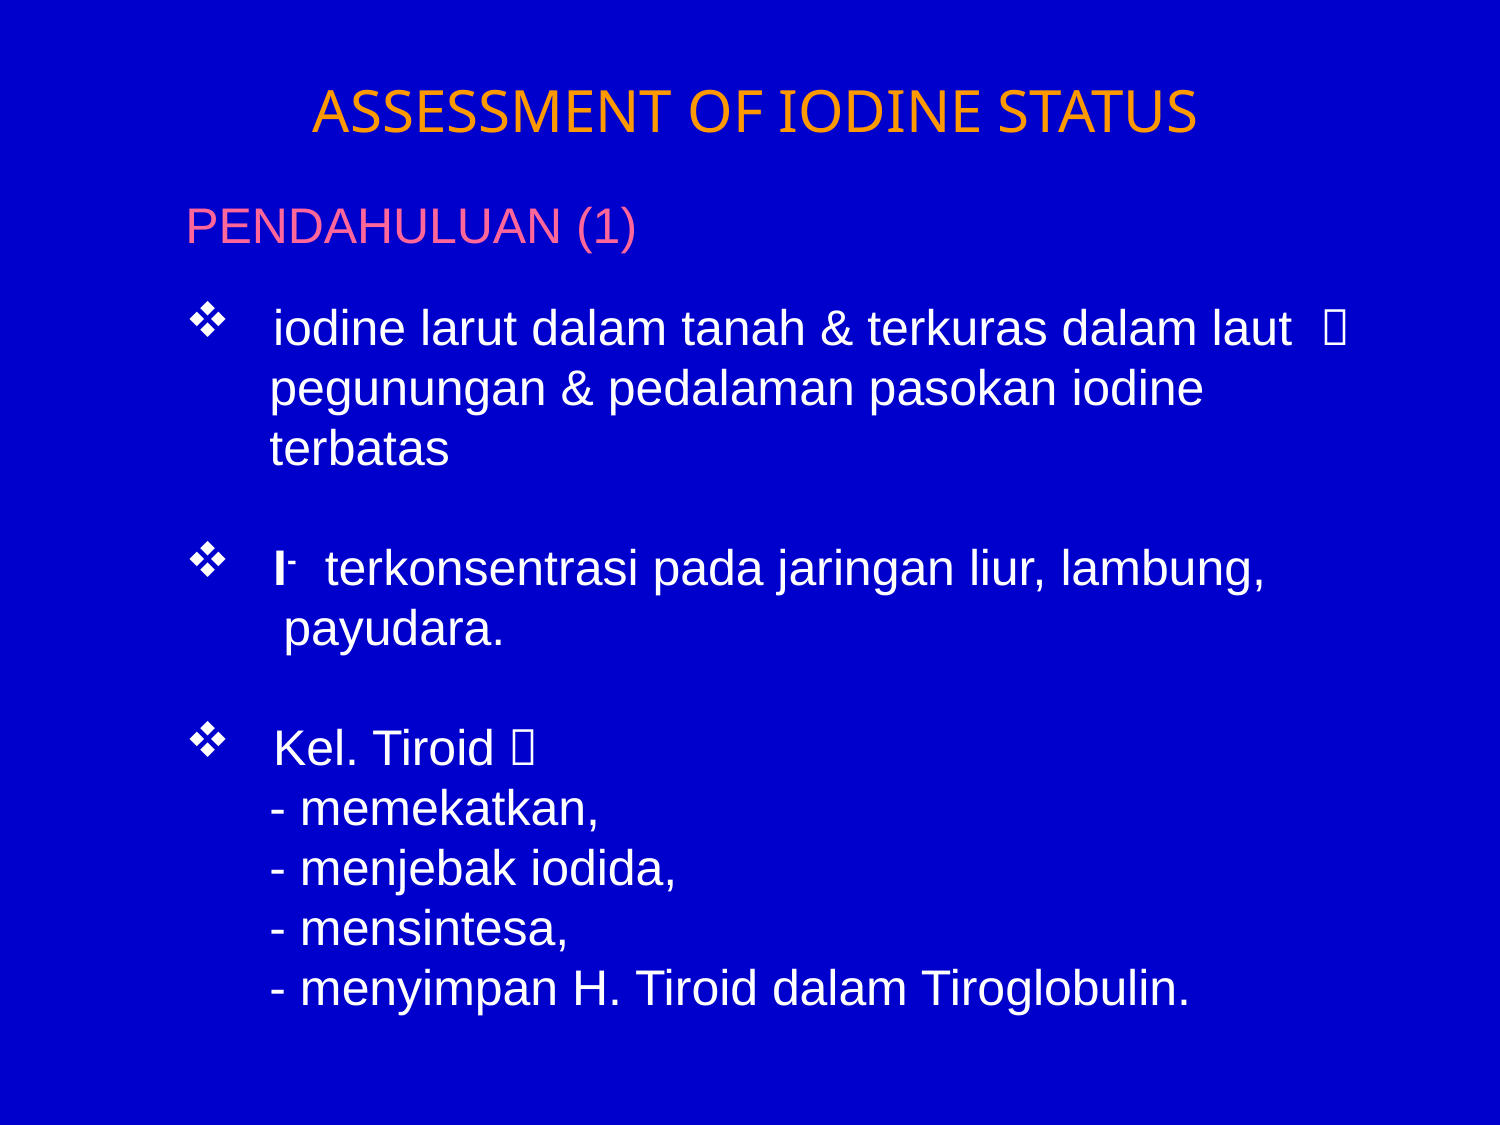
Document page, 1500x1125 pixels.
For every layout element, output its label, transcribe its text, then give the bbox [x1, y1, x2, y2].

text_box ASSESSMENT OF IODINE STATUS [171, 66, 1341, 152]
text_box PENDAHULUAN (1) iodine larut dalam tanah & terkuras dalam laut  pegunungan & pedalaman pasokan iodine terbatas I- terkonsentrasi pada jaringan liur, lambung, payudara. Kel. Tiroid  - memekatkan, - menjebak iodida, - mensintesa, - menyimpan H. Tiroid dalam Tiroglobulin. [112, 185, 1424, 1024]
